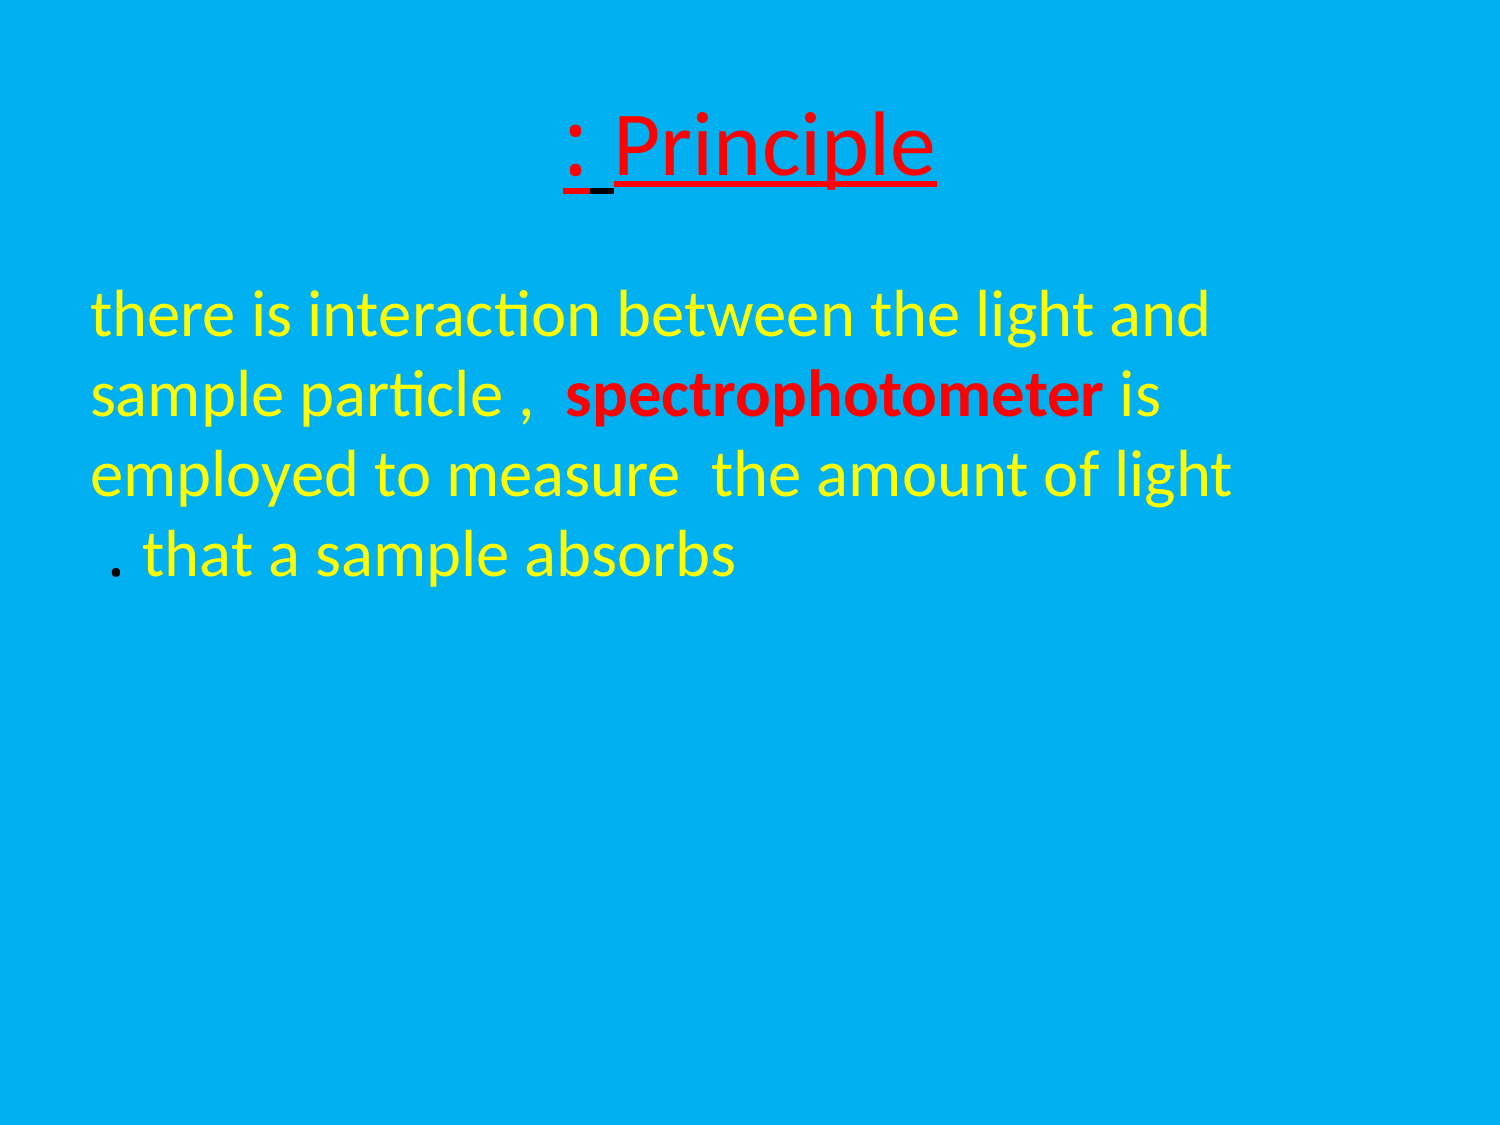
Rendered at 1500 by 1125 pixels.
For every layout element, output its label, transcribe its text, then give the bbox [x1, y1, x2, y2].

list there is interaction between the light and sample particle , spectrophotometer is employed to measure the amount of light that a sample absorbs . [75, 262, 1425, 1005]
title Principle : [75, 45, 1425, 233]
